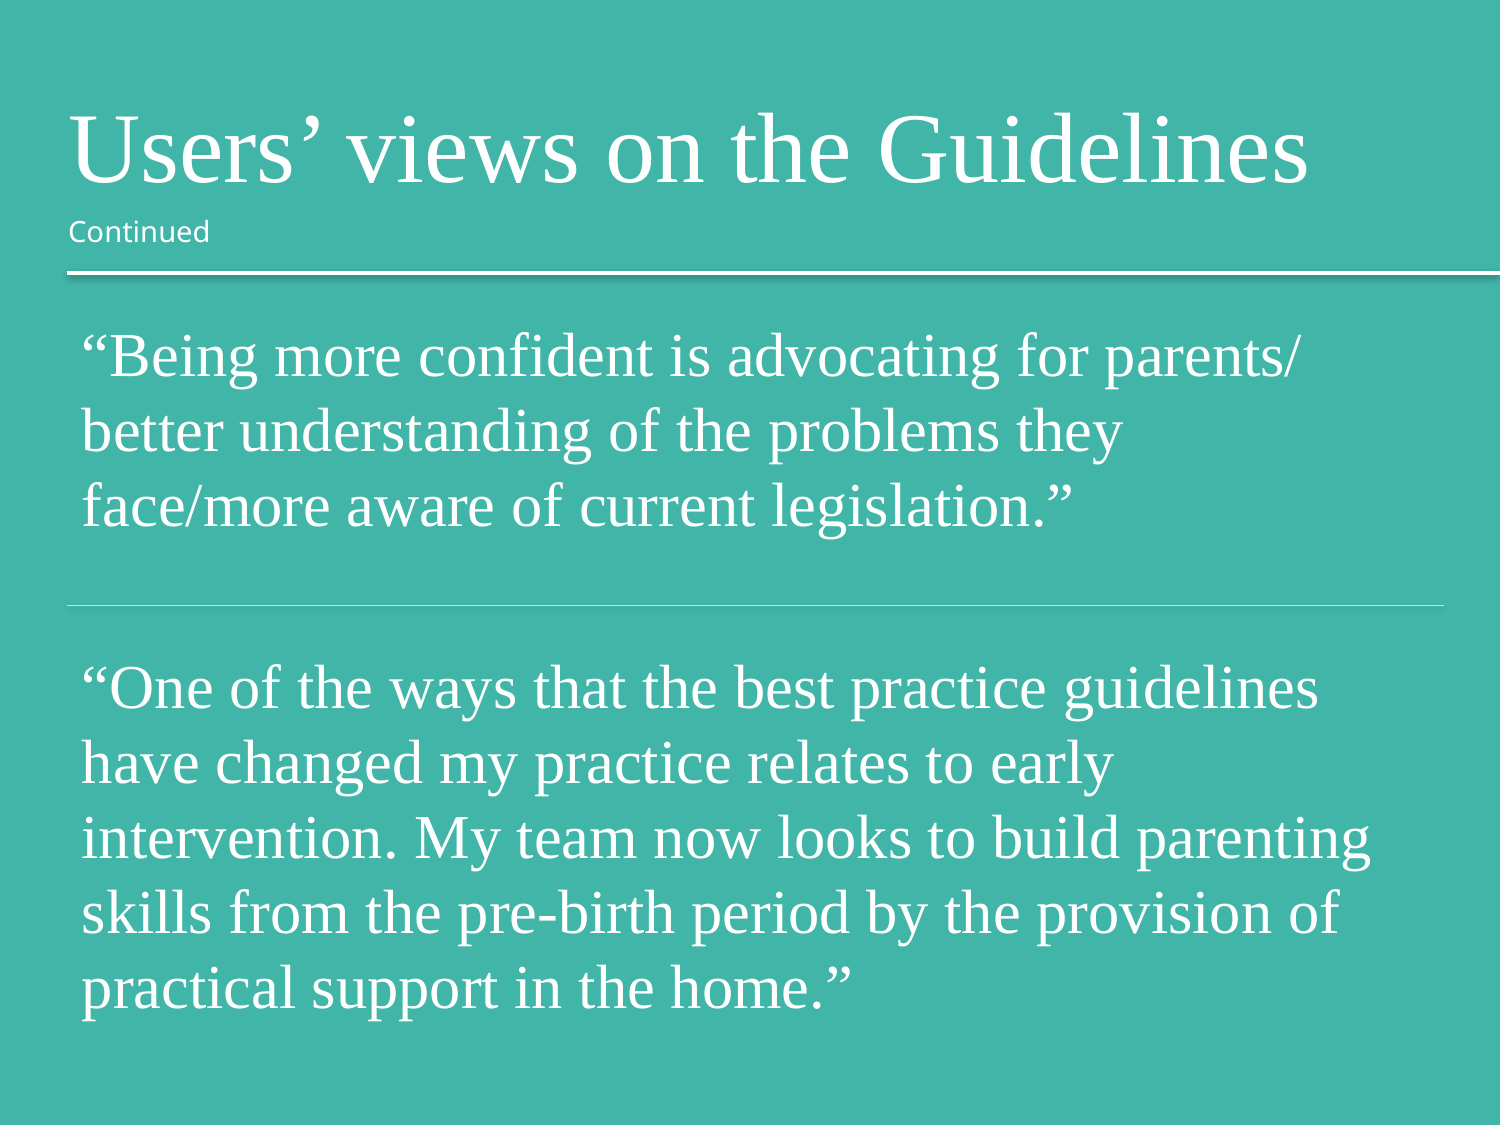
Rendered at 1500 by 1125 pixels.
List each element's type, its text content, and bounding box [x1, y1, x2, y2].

text_box Continued [53, 205, 1104, 283]
list “Being more confident is advocating for parents/ better understanding of the problems they face/more aware of current legislation.” “One of the ways that the best practice guidelines have changed my practice relates to early intervention. My team now looks to build parenting skills from the pre-birth period by the provision of practical support in the home.” [66, 306, 1405, 606]
list “Being more confident is advocating for parents/ better understanding of the problems they face/more aware of current legislation.” “One of the ways that the best practice guidelines have changed my practice relates to early intervention. My team now looks to build parenting skills from the pre-birth period by the provision of practical support in the home.” [66, 611, 1405, 1007]
text_box Users’ views on the Guidelines [53, 45, 1446, 262]
